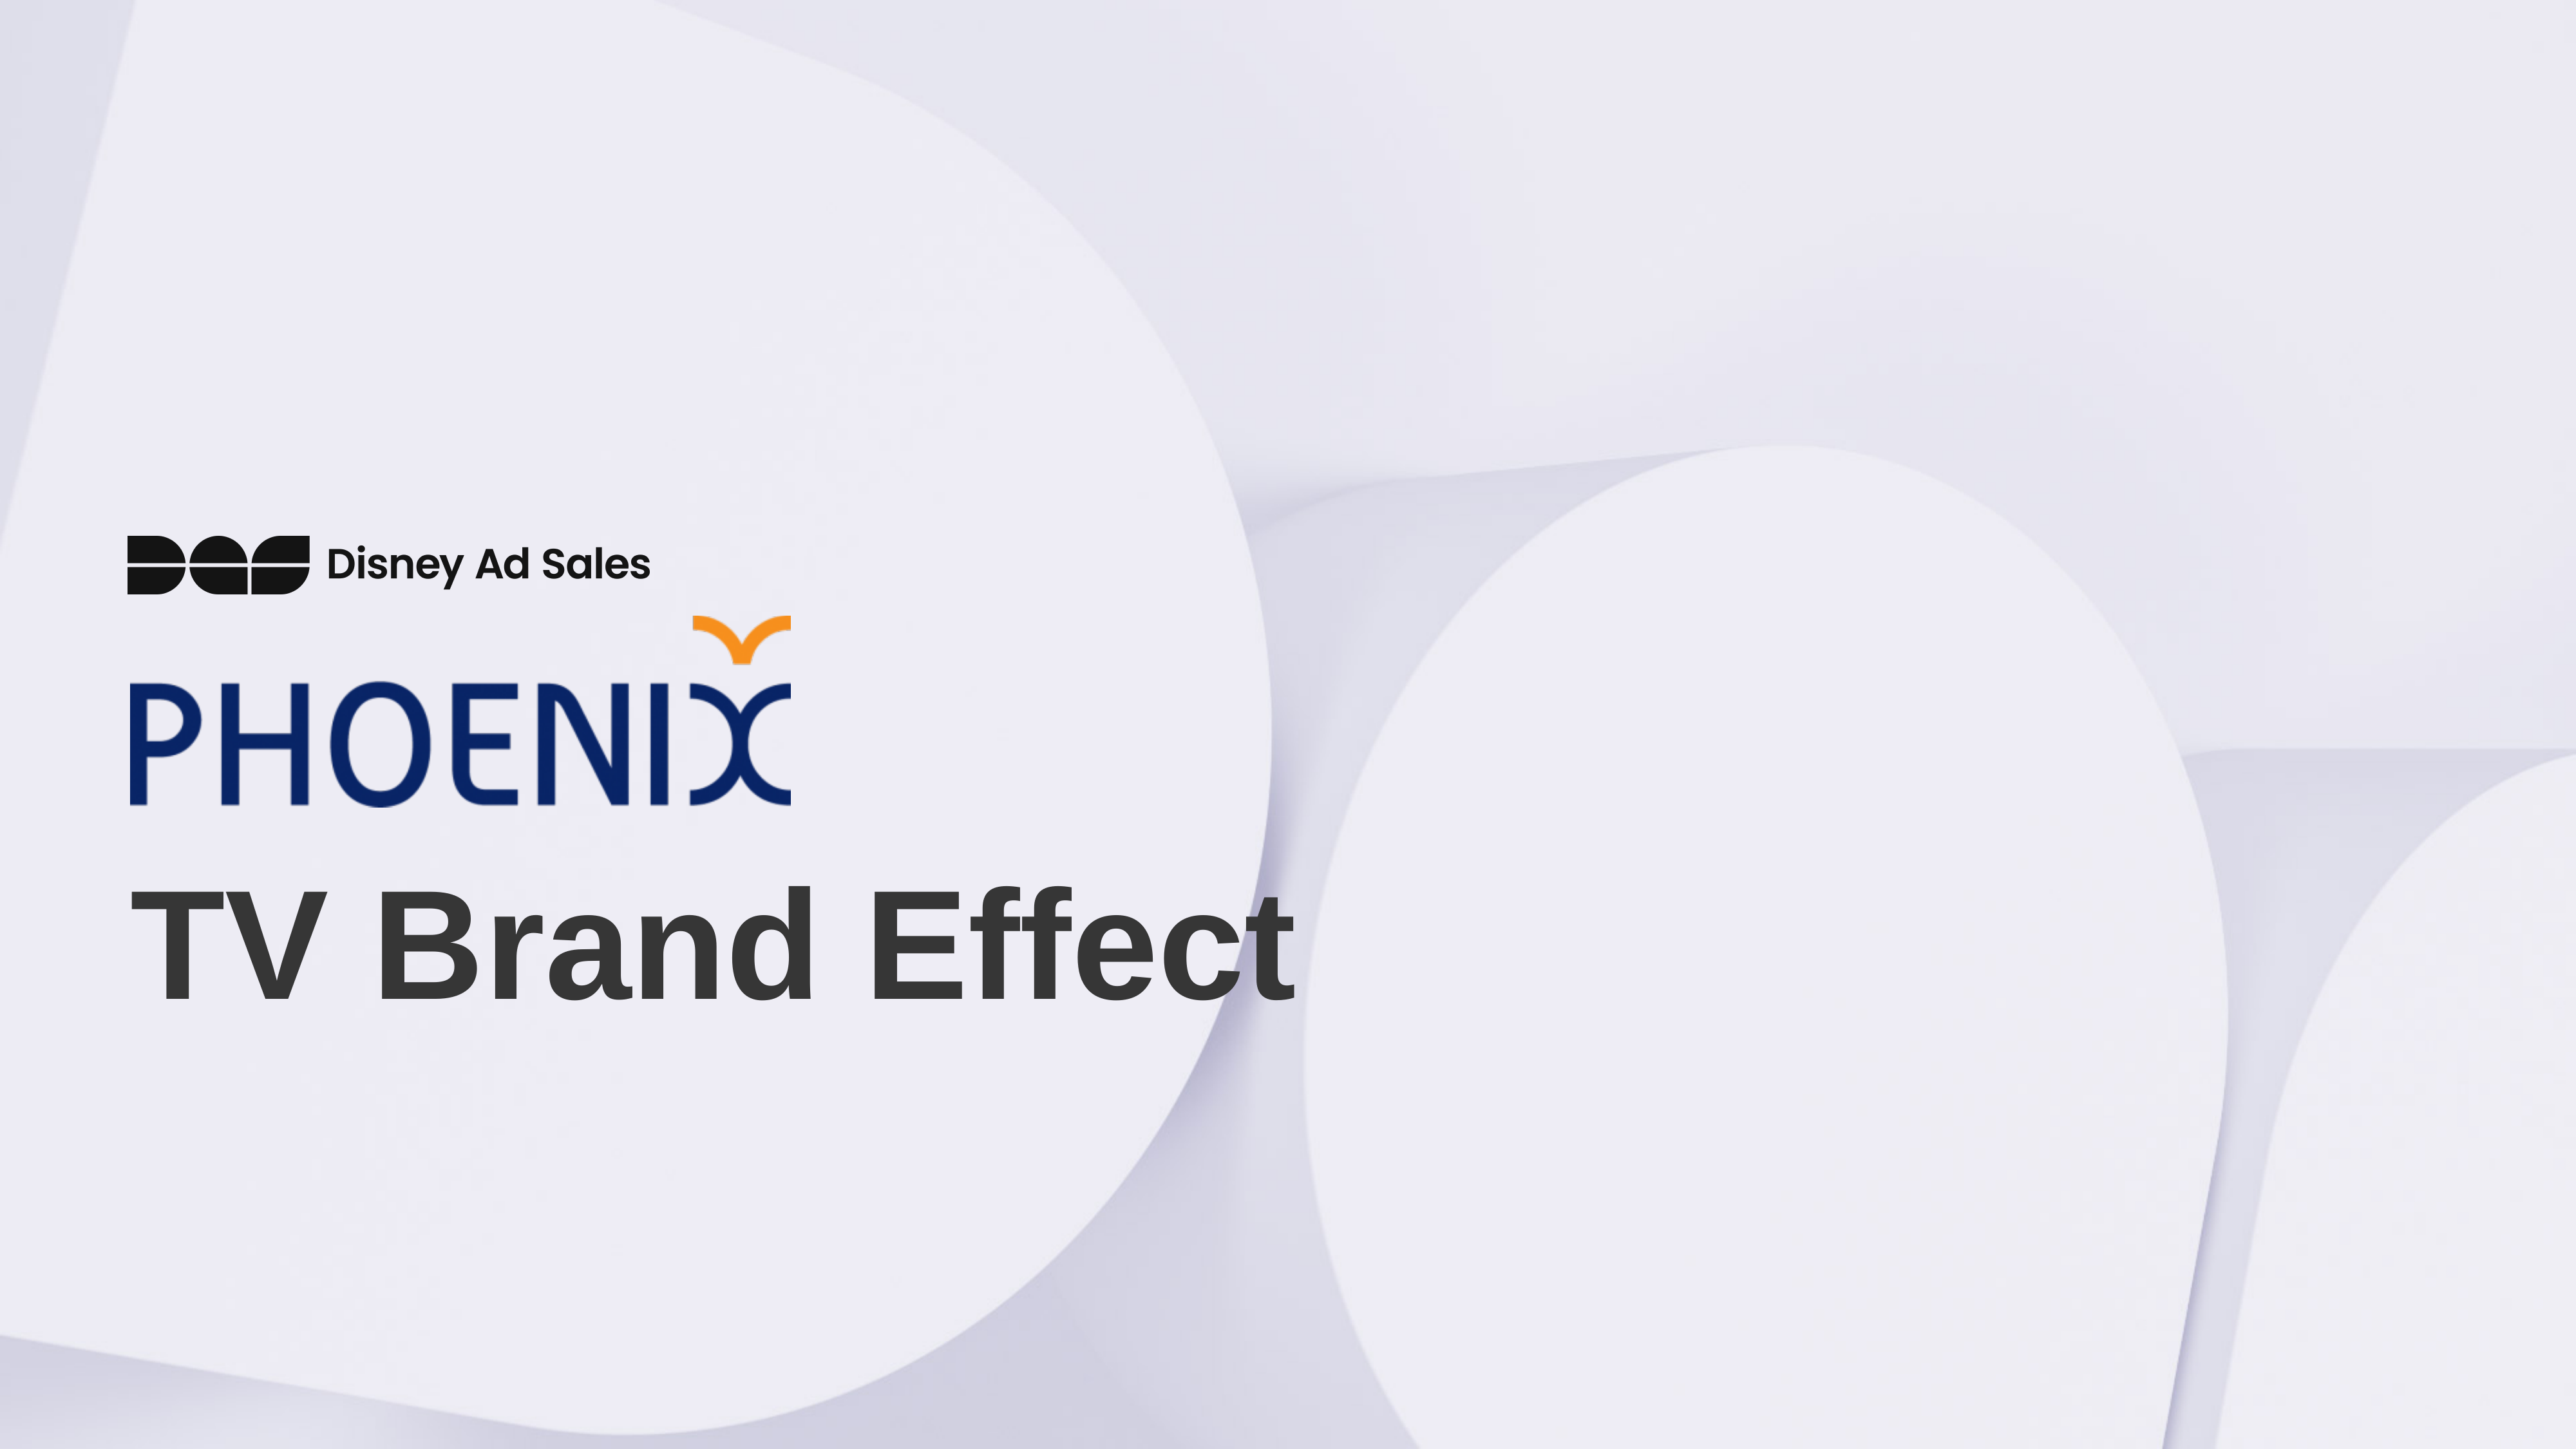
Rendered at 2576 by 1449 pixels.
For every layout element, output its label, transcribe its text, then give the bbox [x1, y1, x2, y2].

picture [0, 0, 2576, 1449]
title TV Brand Effect [129, 468, 2063, 1034]
